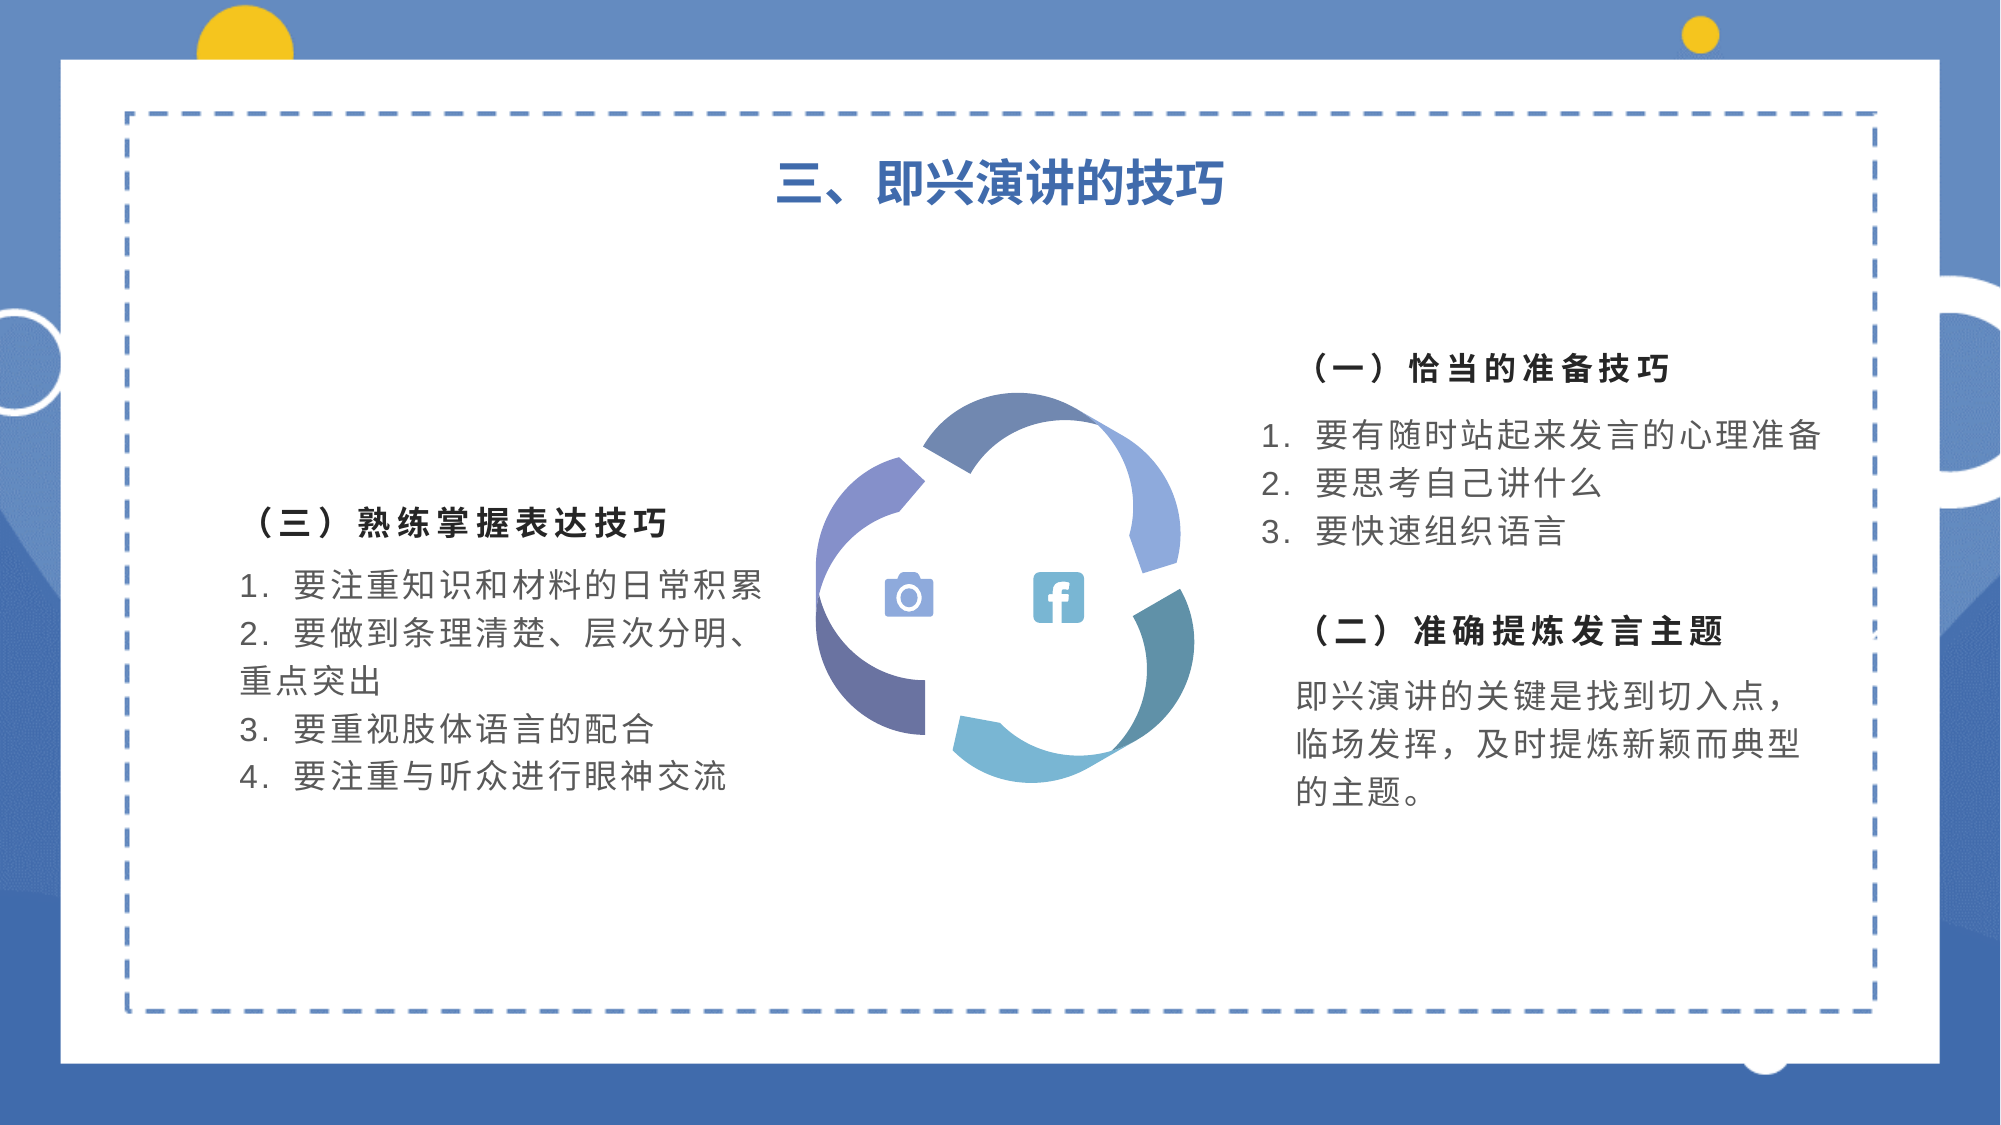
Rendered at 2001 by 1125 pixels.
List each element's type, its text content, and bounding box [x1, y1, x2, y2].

text_box [814, 456, 927, 736]
text_box （二）准确提炼发言主题 [1280, 594, 1797, 656]
text_box （一）恰当的准备技巧 [1280, 333, 1734, 395]
text_box [921, 391, 1182, 575]
text_box 1. 要有随时站起来发言的心理准备 2. 要思考自己讲什么 3. 要快速组织语言 [1246, 398, 1841, 595]
text_box （三）熟练掌握表达技巧 [224, 487, 739, 549]
text_box [884, 572, 934, 617]
text_box [950, 587, 1196, 784]
text_box 即兴演讲的关键是找到切入点，临场发挥，及时提炼新颖而典型的主题。 [1280, 659, 1841, 805]
text_box [1033, 572, 1085, 623]
picture [0, 0, 2001, 1125]
text_box 三、即兴演讲的技巧 [760, 144, 1240, 220]
text_box 1. 要注重知识和材料的日常积累 2. 要做到条理清楚、层次分明、重点突出 3. 要重视肢体语言的配合 4. 要注重与听众进行眼神交流 [224, 548, 785, 824]
